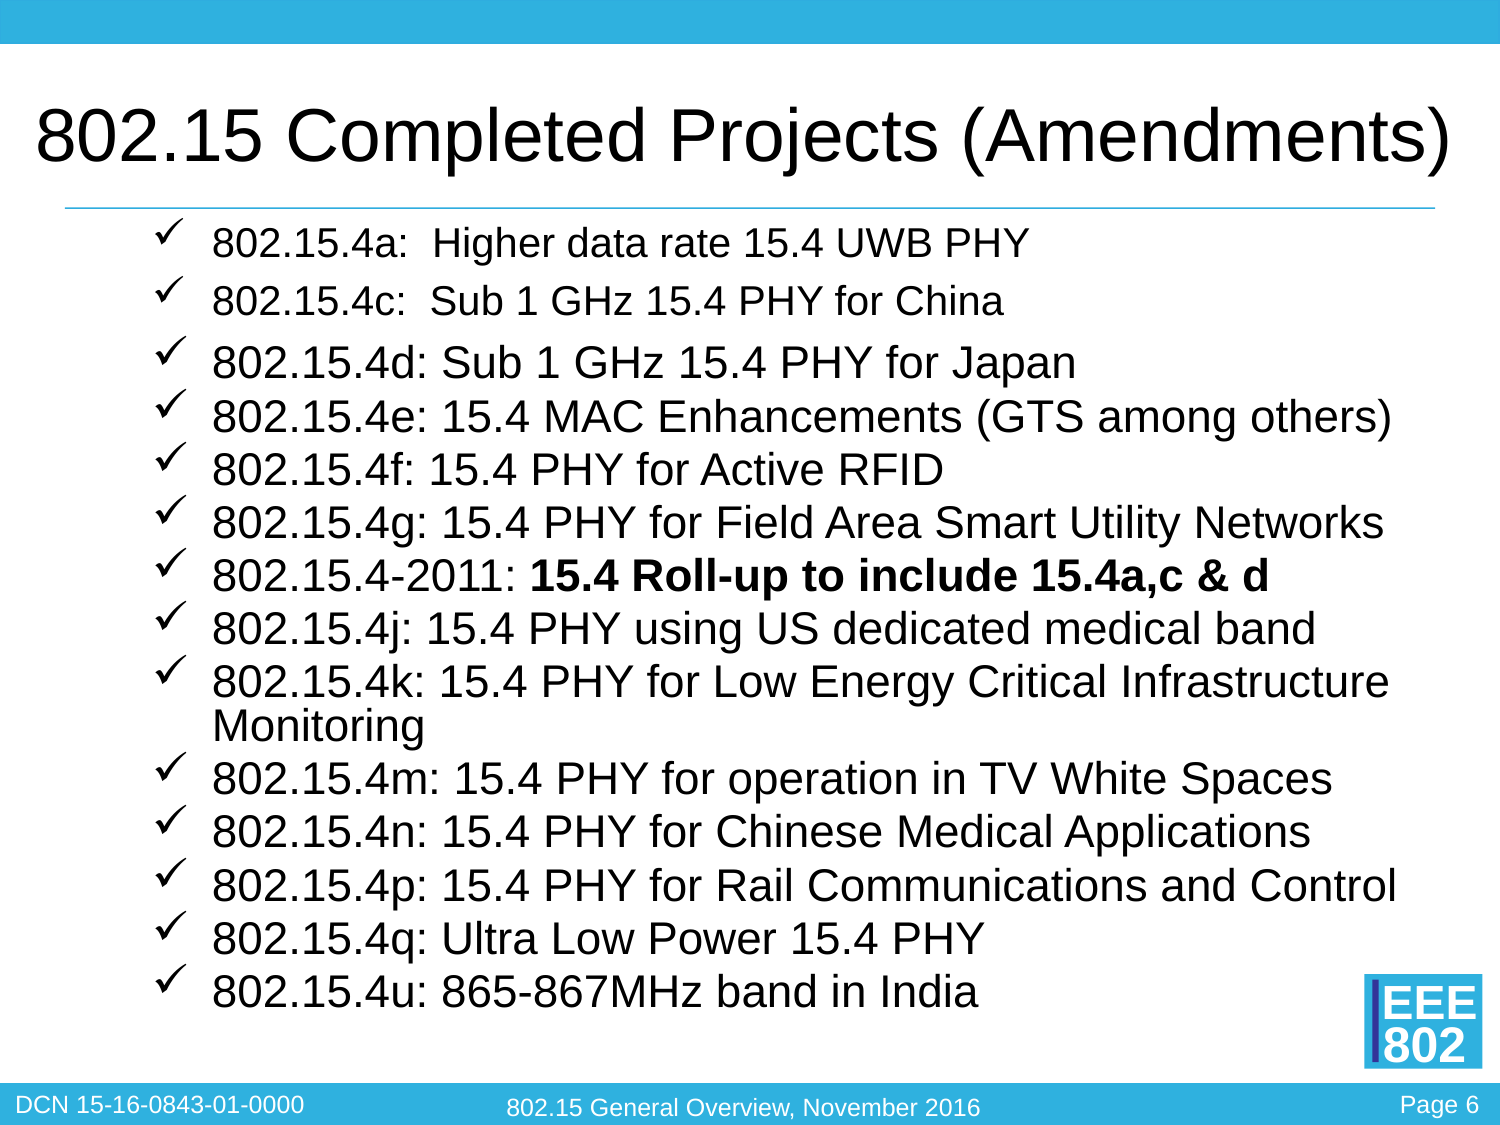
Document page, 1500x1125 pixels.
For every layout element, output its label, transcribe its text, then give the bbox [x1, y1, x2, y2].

list 802.15.4a: Higher data rate 15.4 UWB PHY 802.15.4c: Sub 1 GHz 15.4 PHY for China 802.15.4d: Sub 1 GHz 15.4 PHY for Japan 802.15.4e: 15.4 MAC Enhancements (GTS among others) 802.15.4f: 15.4 PHY for Active RFID 802.15.4g: 15.4 PHY for Field Area Smart Utility Networks 802.15.4-2011: 15.4 Roll-up to include 15.4a,c & d 802.15.4j: 15.4 PHY using US dedicated medical band 802.15.4k: 15.4 PHY for Low Energy Critical Infrastructure Monitoring 802.15.4m: 15.4 PHY for operation in TV White Spaces 802.15.4n: 15.4 PHY for Chinese Medical Applications 802.15.4p: 15.4 PHY for Rail Communications and Control 802.15.4q: Ultra Low Power 15.4 PHY 802.15.4u: 865-867MHz band in India [75, 208, 1463, 1059]
title 802.15 Completed Projects (Amendments) [17, 66, 1471, 197]
